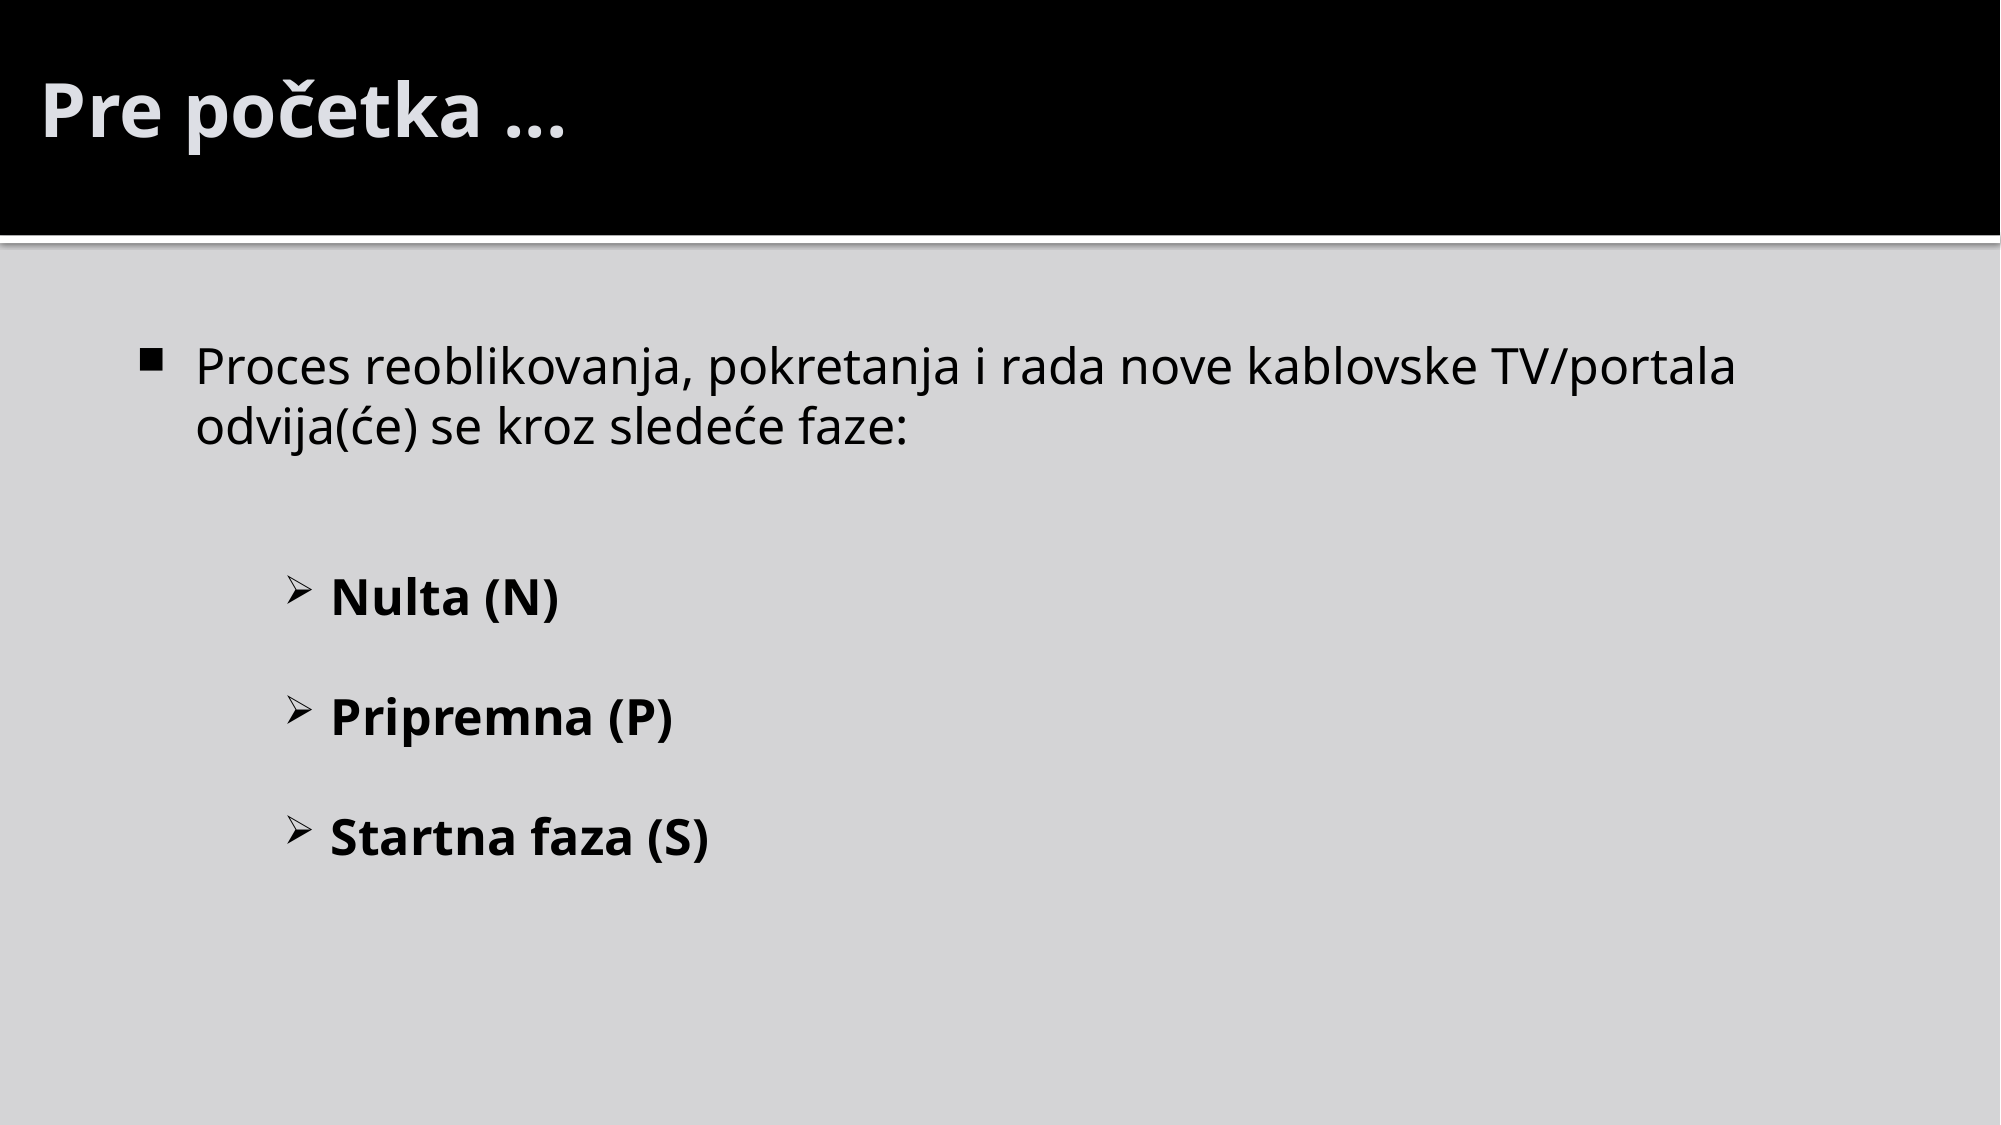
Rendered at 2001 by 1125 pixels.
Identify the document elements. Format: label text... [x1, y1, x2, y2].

list Proces reoblikovanja, pokretanja i rada nove kablovske TV/portala odvija(će) se kroz sledeće faze: Nulta (N) Pripremna (P) Startna faza (S) [24, 237, 1938, 1125]
text_box Pre početka ... [24, 62, 1663, 200]
